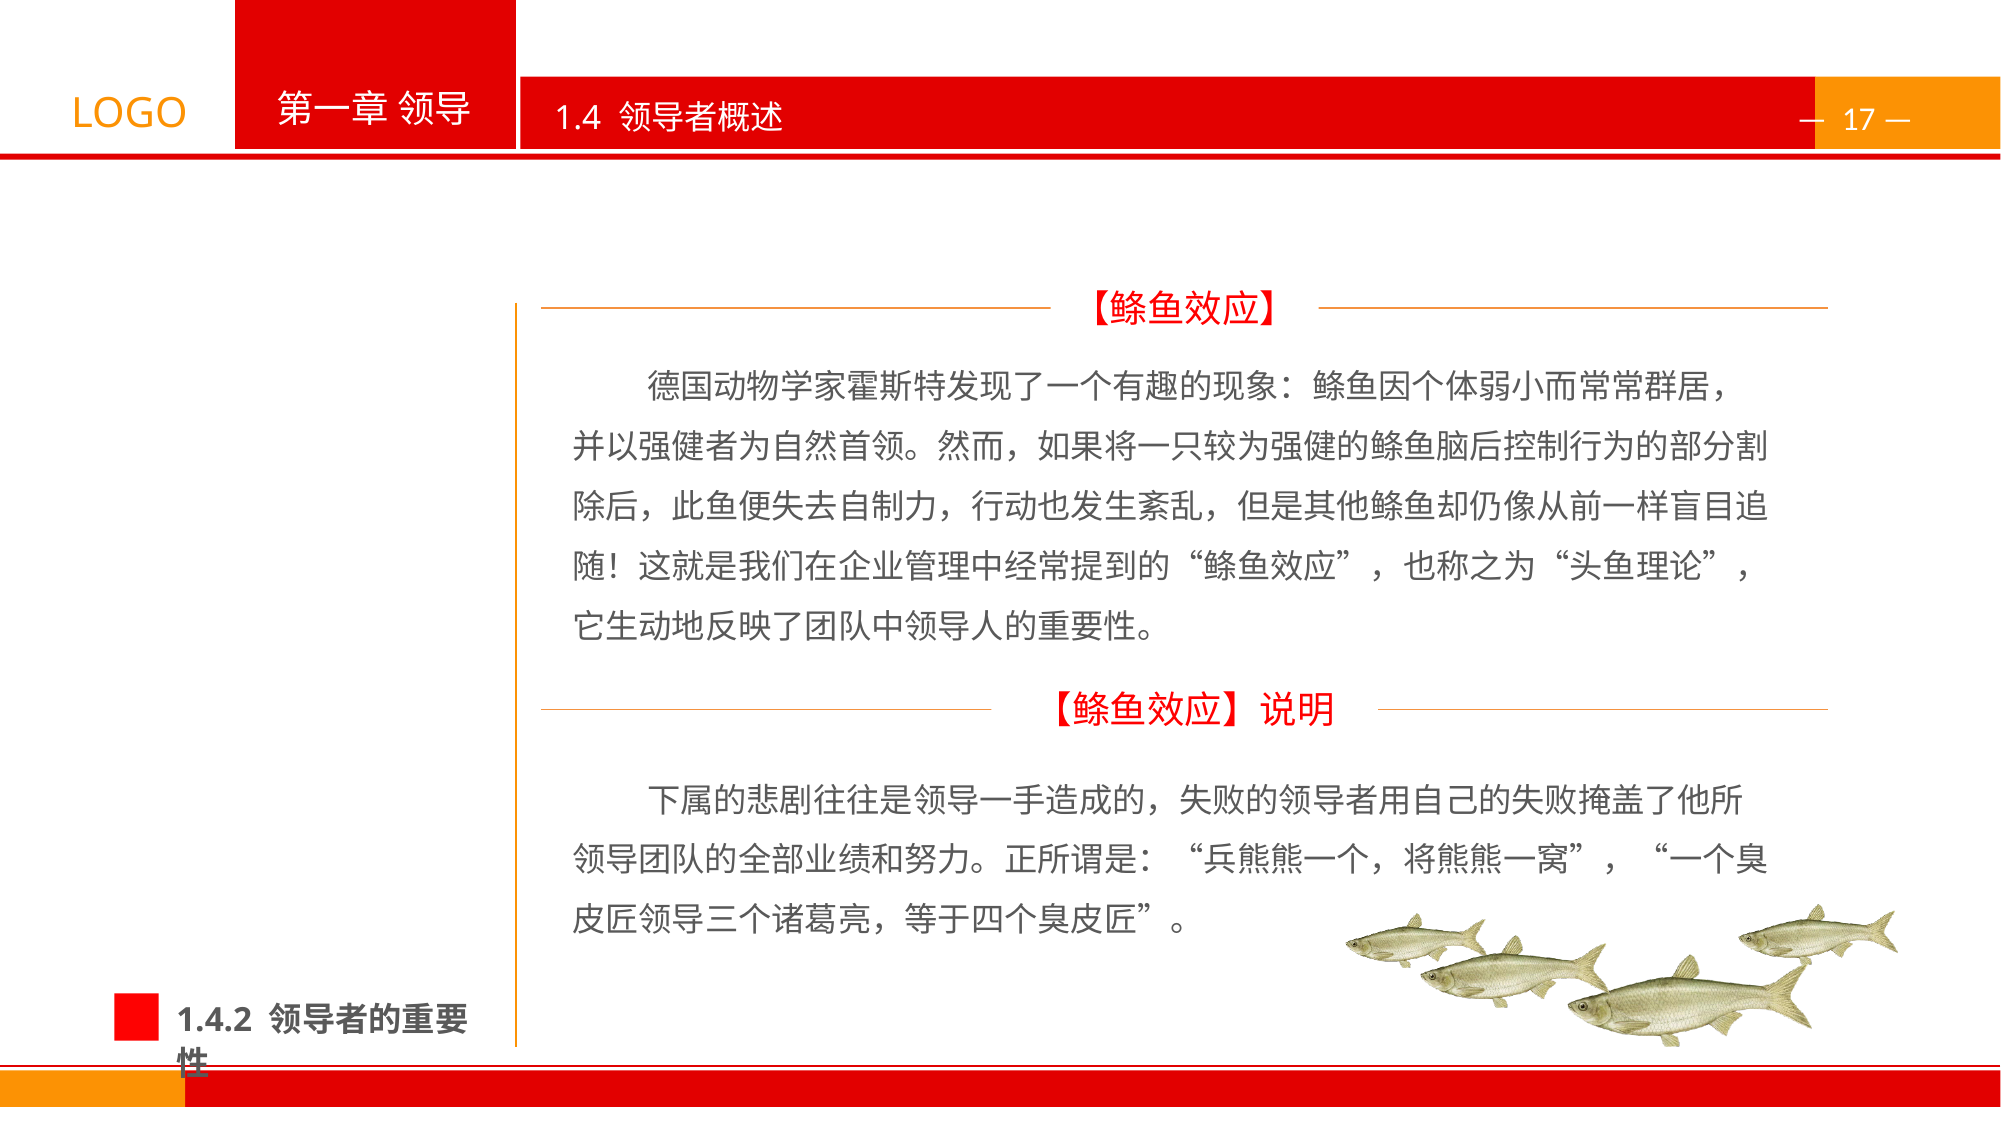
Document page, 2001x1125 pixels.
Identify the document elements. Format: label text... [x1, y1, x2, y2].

text_box 【鲦鱼效应】说明 [991, 679, 1378, 708]
text_box 【鲦鱼效应】 [1050, 277, 1319, 307]
picture [1345, 904, 1898, 1047]
text_box 【鲦鱼效应】 [1050, 317, 1319, 338]
text_box 下属的悲剧往往是领导一手造成的，失败的领导者用自己的失败掩盖了他所领导团队的全部业绩和努力。正所谓是：“兵熊熊一个，将熊熊一窝”，“一个臭皮匠领导三个诸葛亮，等于四个臭皮匠”。 [557, 751, 1792, 968]
text_box 1.4.2 领导者的重要性 [161, 987, 516, 1090]
text_box 【鲦鱼效应】说明 [991, 718, 1378, 739]
text_box 德国动物学家霍斯特发现了一个有趣的现象：鲦鱼因个体弱小而常常群居，并以强健者为自然首领。然而，如果将一只较为强健的鲦鱼脑后控制行为的部分割除后，此鱼便失去自制力，行动也发生紊乱，但是其他鲦鱼却仍像从前一样盲目追随！这就是我们在企业管理中经常提到的“鲦鱼效应”，也称之为“头鱼理论”，它生动地反映了团队中领导人的重要性。 [557, 338, 1792, 663]
text_box [112, 991, 161, 1043]
